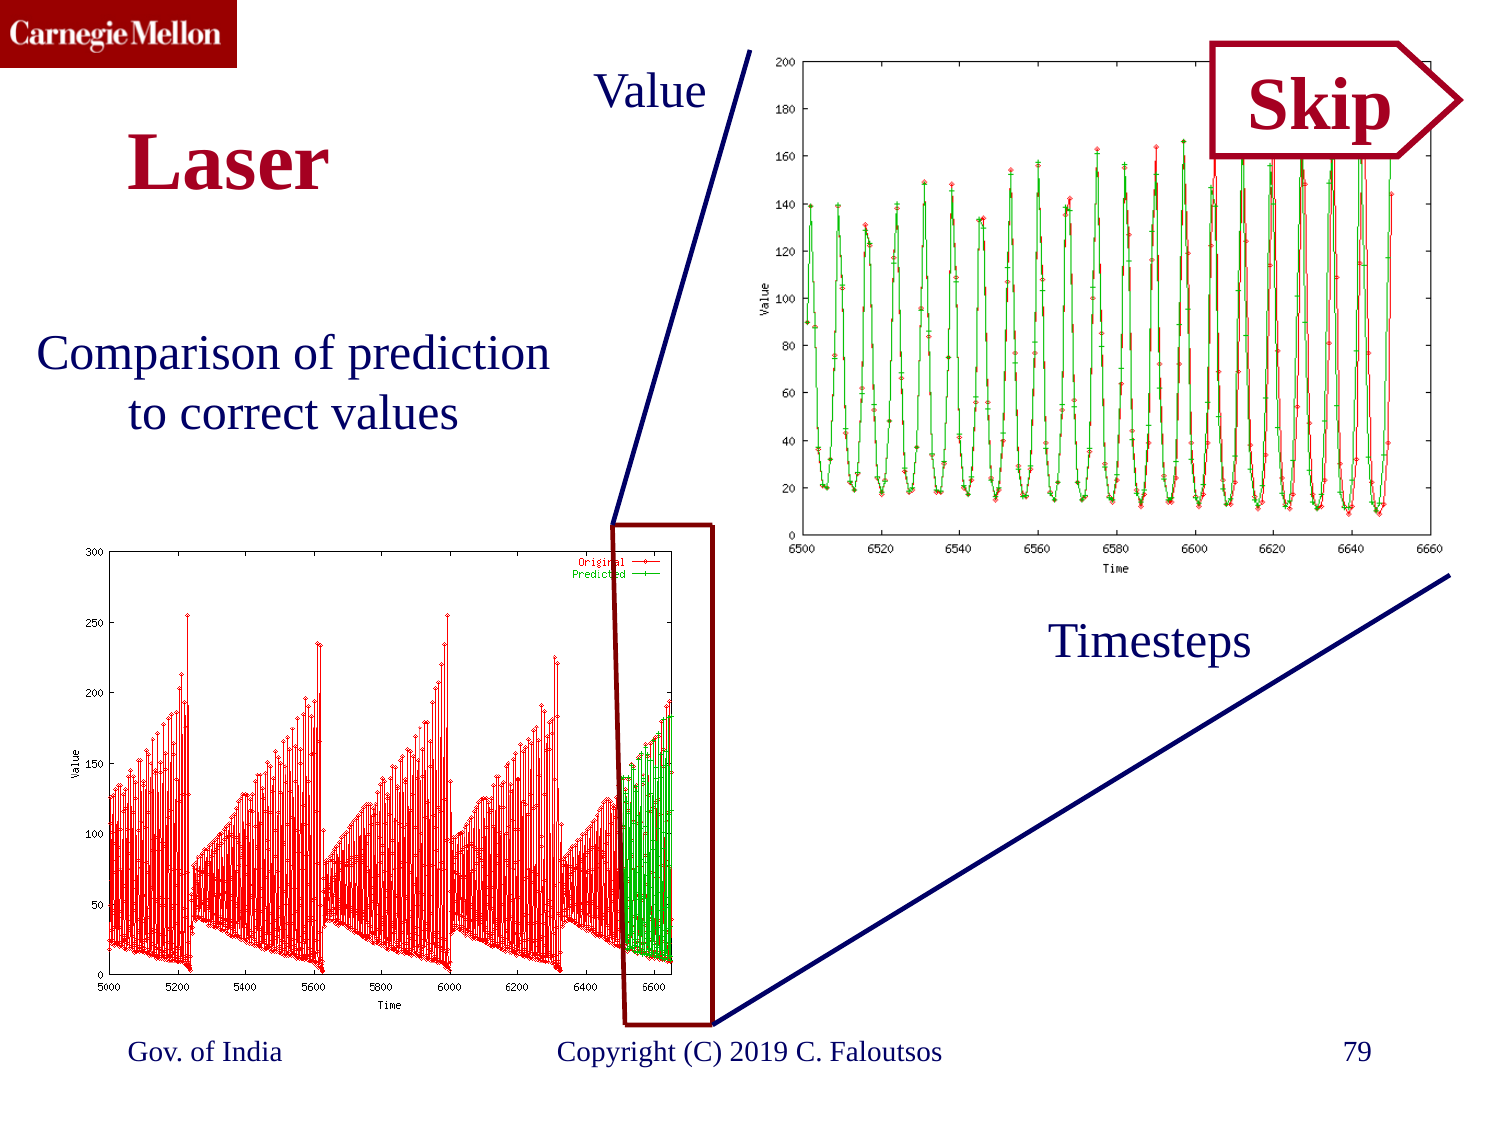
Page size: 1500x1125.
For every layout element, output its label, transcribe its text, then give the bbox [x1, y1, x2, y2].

picture [749, 49, 1451, 576]
text_box Comparison of prediction to correct values [0, 312, 588, 448]
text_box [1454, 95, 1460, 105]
slide_number Gov. of India [112, 1024, 426, 1101]
text_box Timesteps [1012, 599, 1288, 675]
picture [0, 0, 237, 68]
title Laser [112, 99, 744, 213]
text_box Skip [1212, 43, 1403, 48]
picture [62, 540, 688, 1010]
slide_number 79 [1074, 1024, 1388, 1101]
text_box Value [549, 49, 748, 125]
footer Copyright (C) 2019 C. Faloutsos [512, 1024, 988, 1101]
